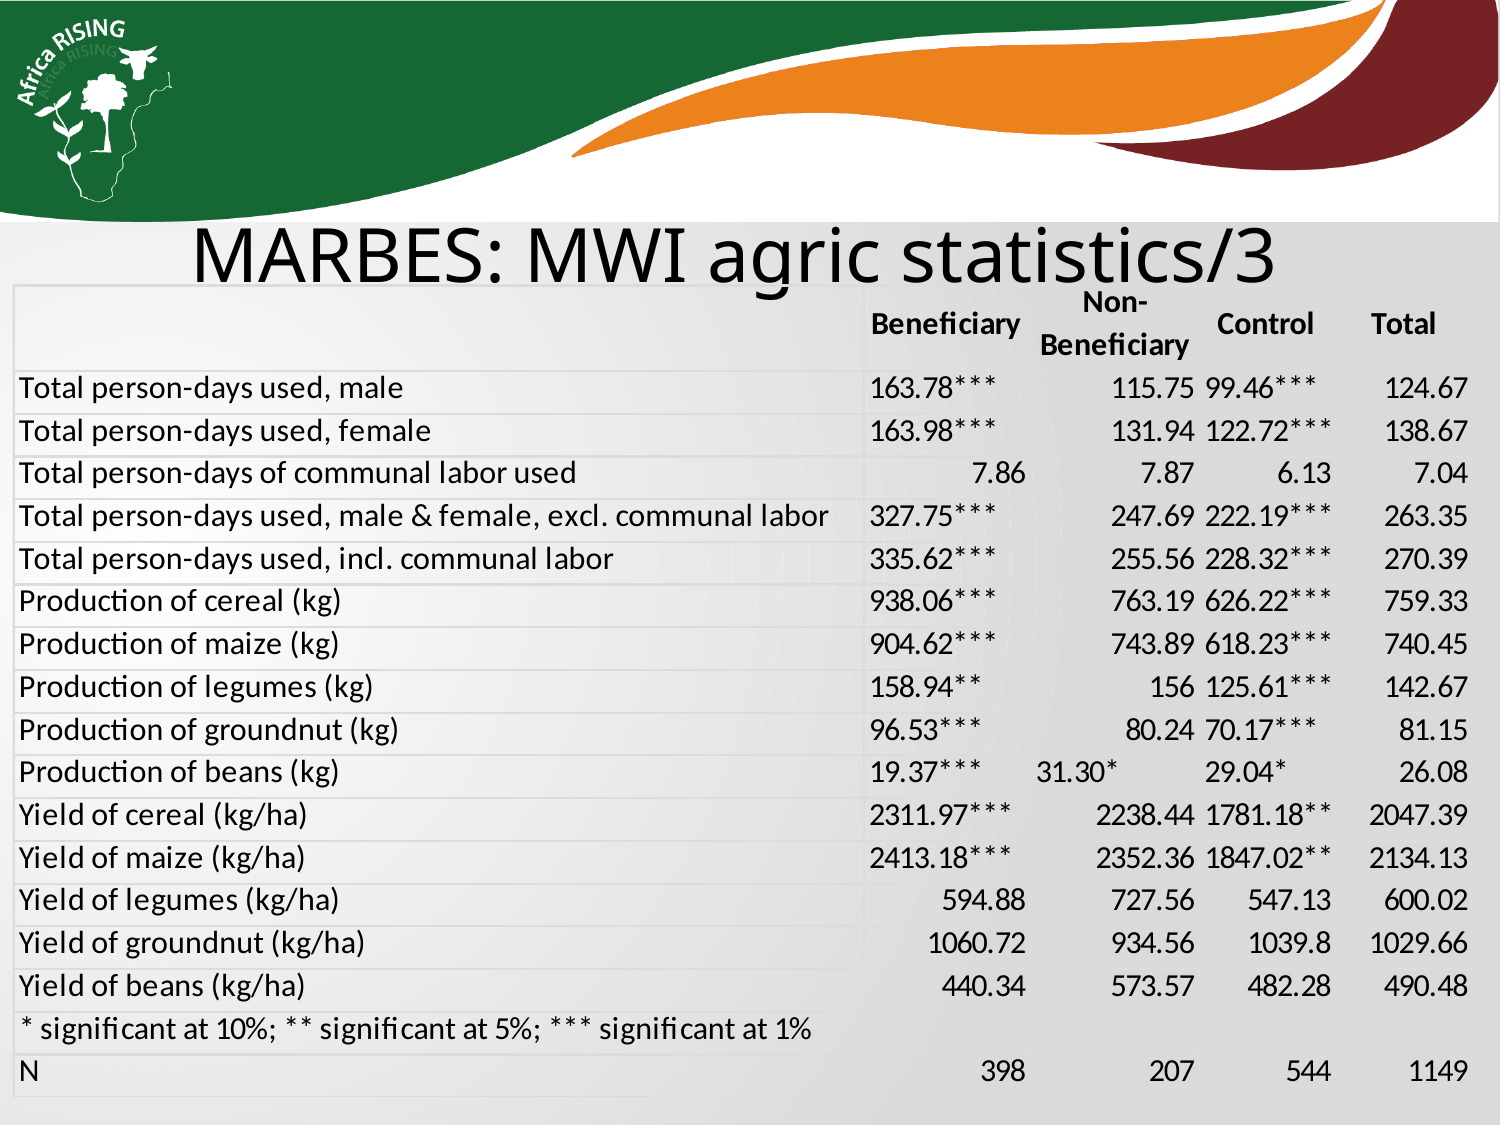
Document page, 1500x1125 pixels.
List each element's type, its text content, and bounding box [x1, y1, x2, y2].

picture [11, 283, 1475, 1099]
picture [0, 0, 1499, 222]
text_box MARBES: MWI agric statistics/3 [87, 199, 1363, 277]
